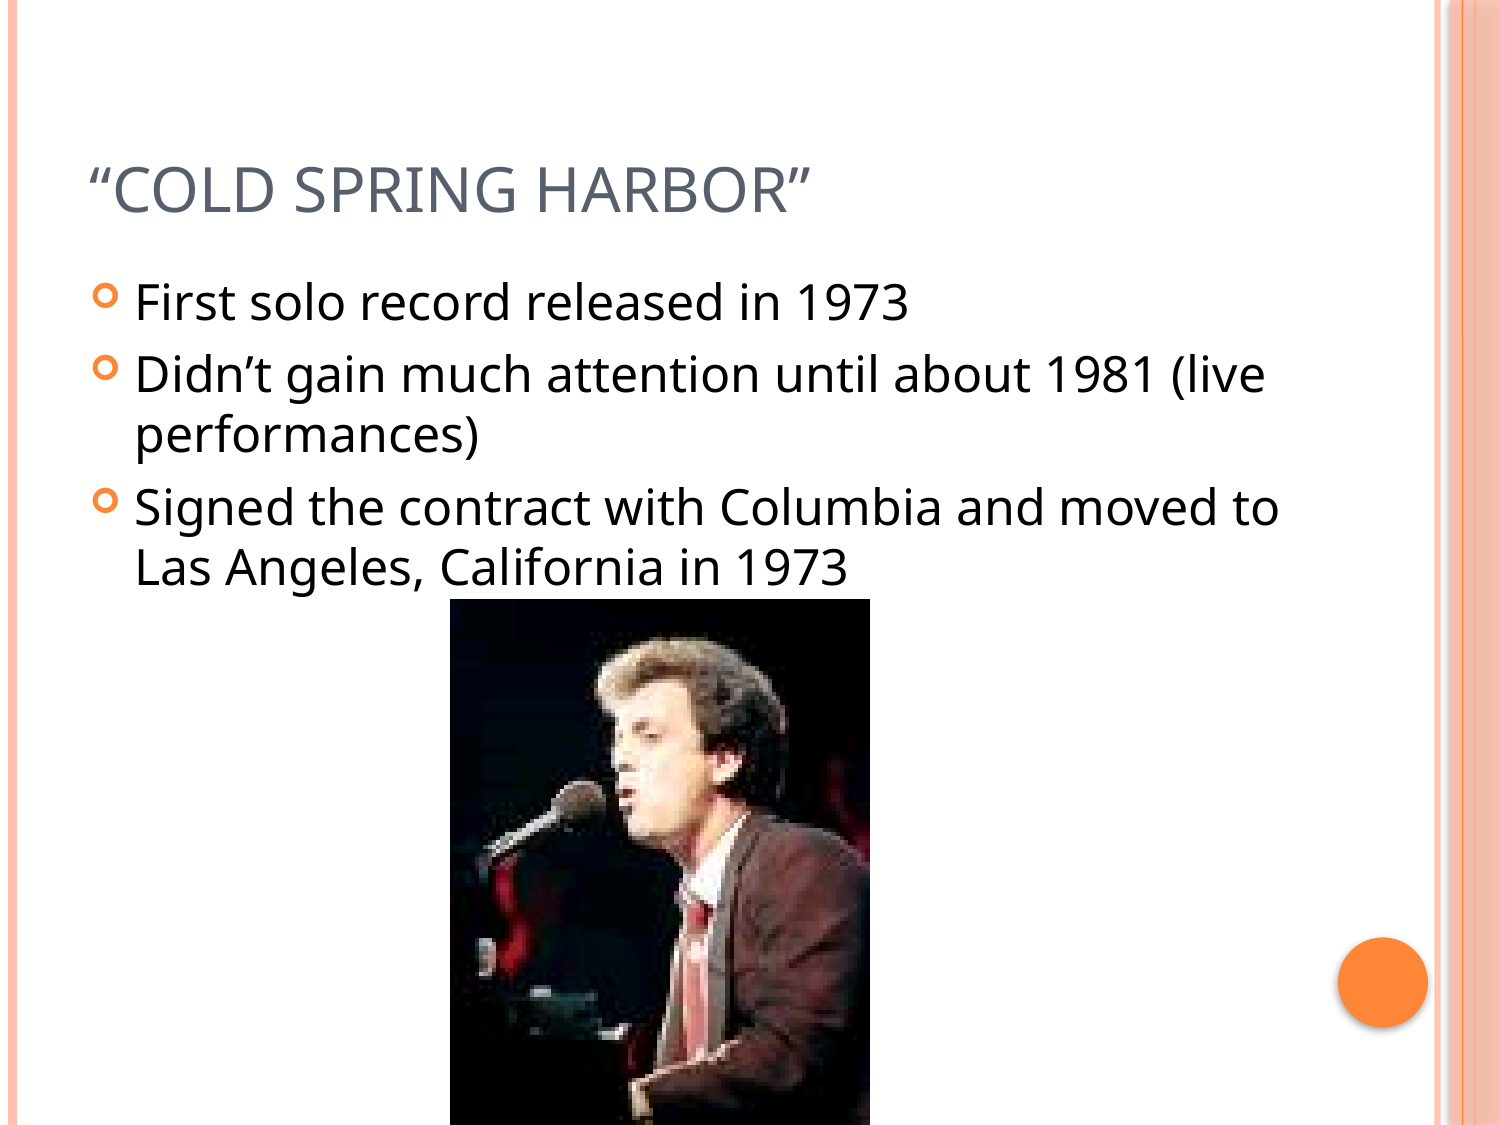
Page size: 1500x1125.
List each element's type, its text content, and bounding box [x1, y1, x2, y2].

list First solo record released in 1973 Didn’t gain much attention until about 1981 (live performances) Signed the contract with Columbia and moved to Las Angeles, California in 1973 [75, 262, 1300, 1062]
picture [449, 599, 870, 1125]
title “Cold Spring Harbor” [75, 45, 1300, 233]
